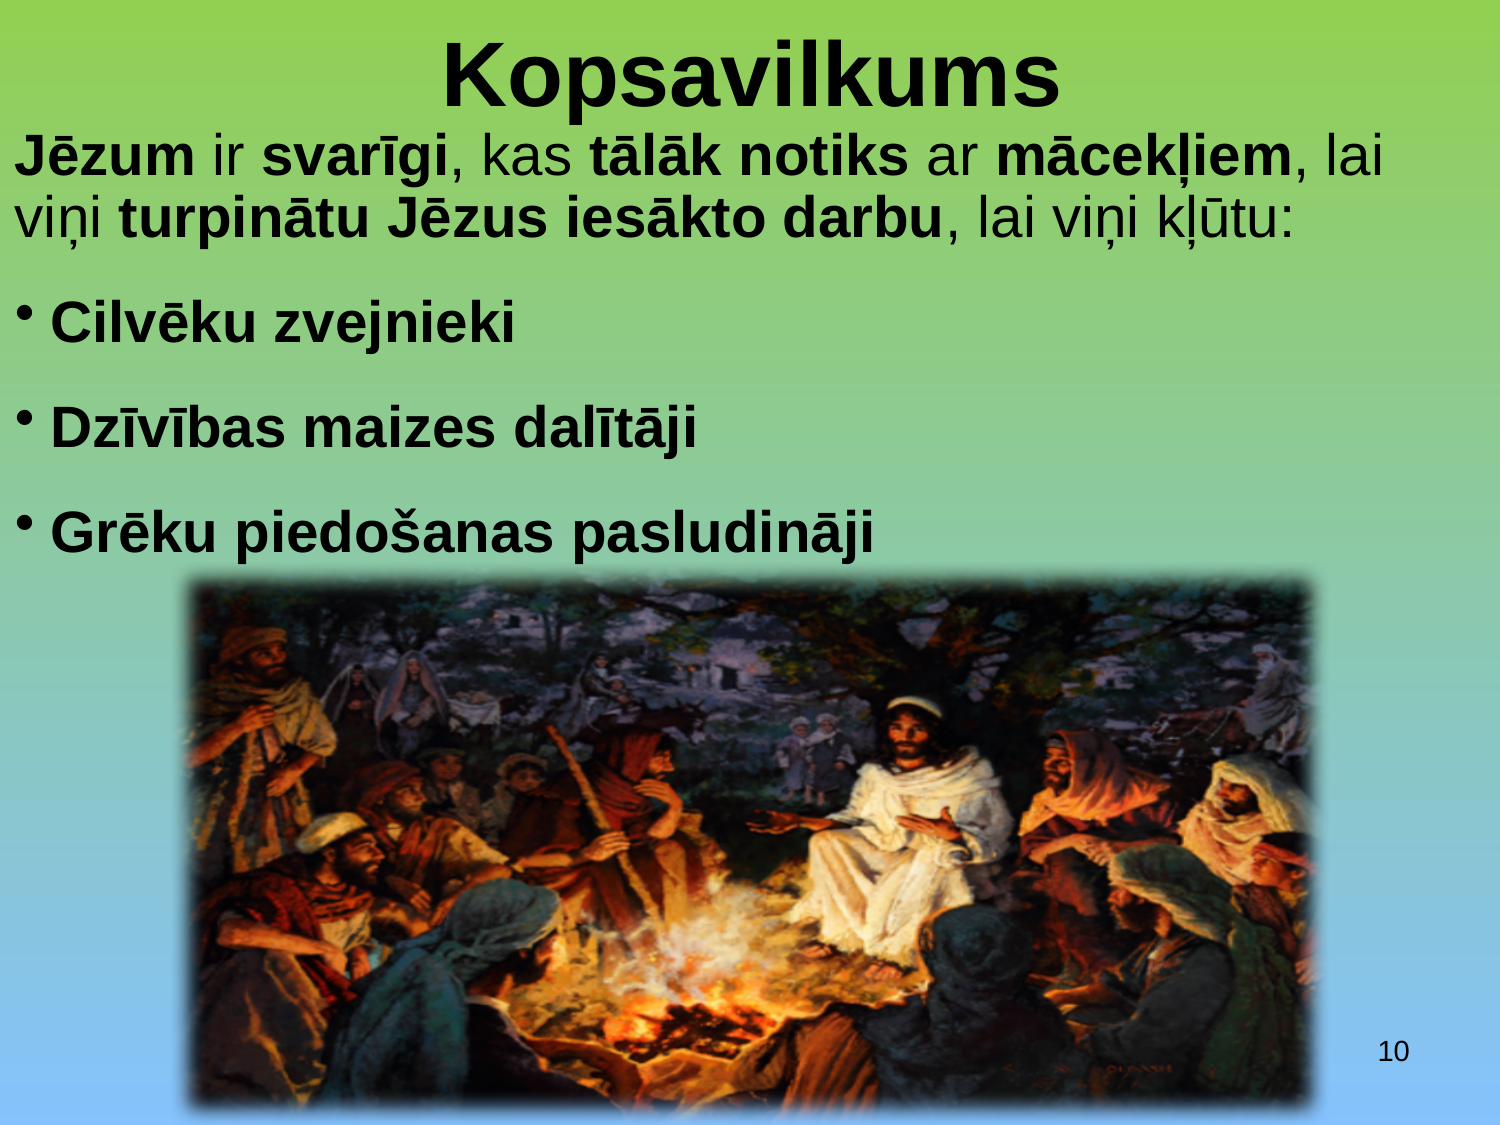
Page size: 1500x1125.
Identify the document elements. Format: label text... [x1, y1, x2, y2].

title Kopsavilkums [76, 0, 1428, 117]
slide_number 10 [1334, 1024, 1426, 1103]
text_box Jēzum ir svarīgi, kas tālāk notiks ar mācekļiem, lai viņi turpinātu Jēzus iesākto darbu, lai viņi kļūtu: Cilvēku zvejnieki Dzīvības maizes dalītāji Grēku piedošanas pasludināji [0, 117, 1500, 572]
picture [170, 562, 1329, 1125]
